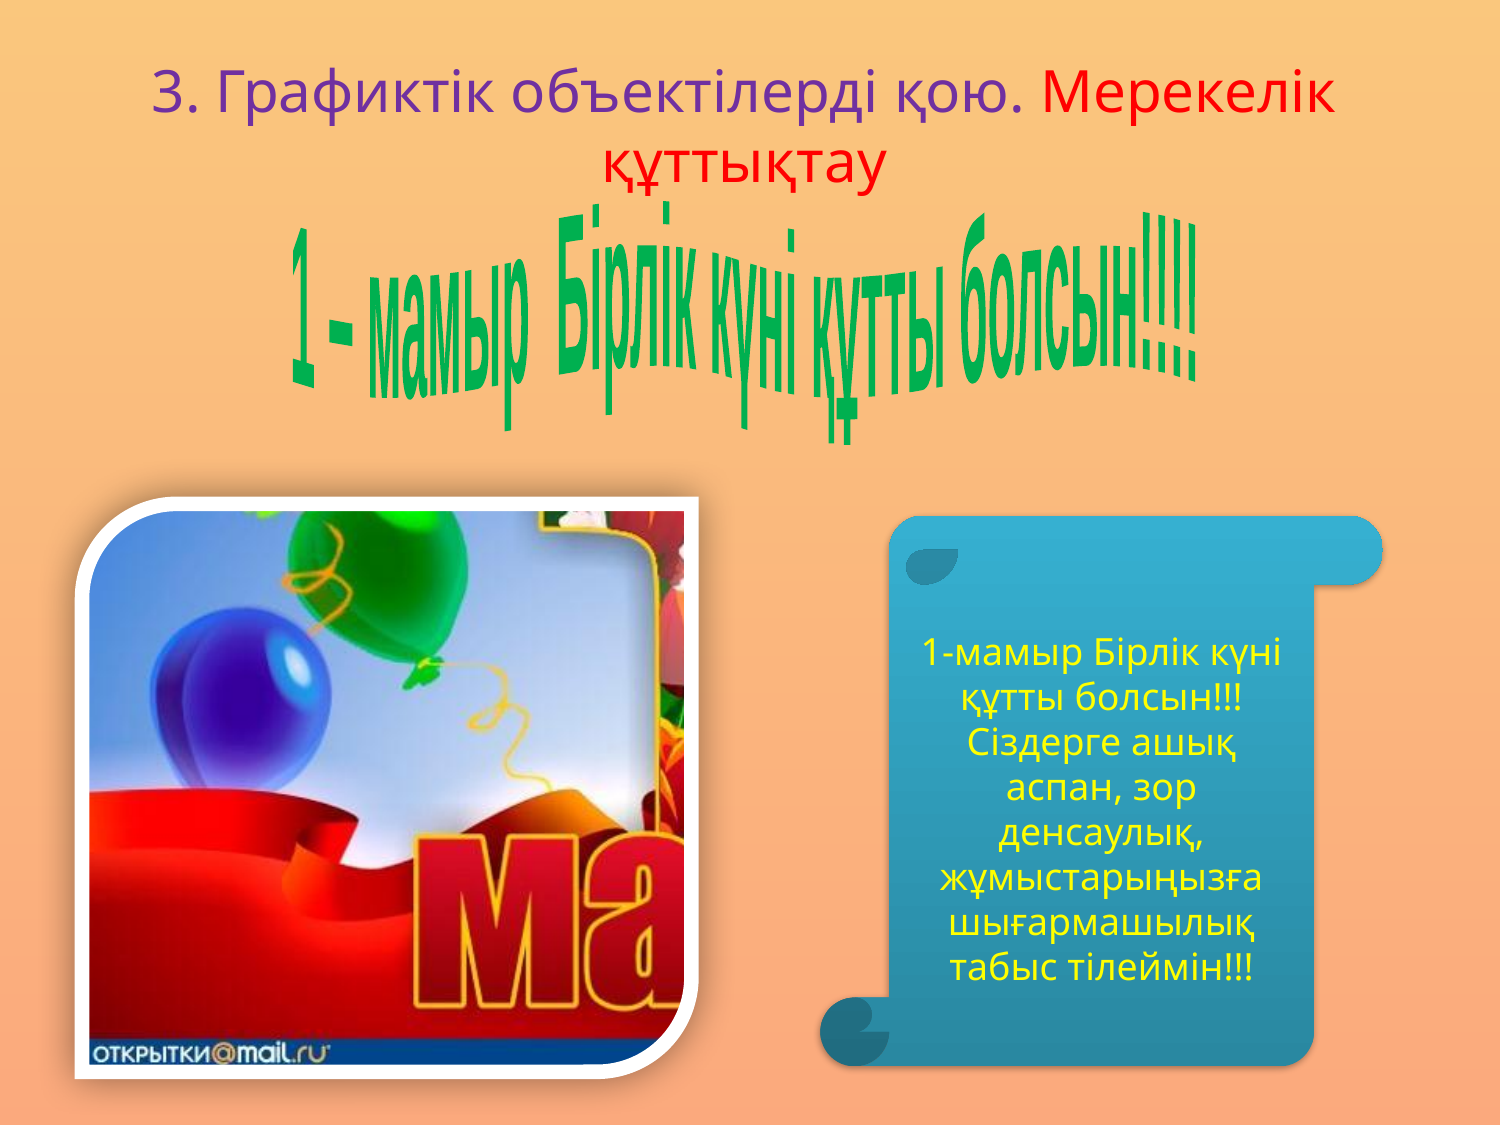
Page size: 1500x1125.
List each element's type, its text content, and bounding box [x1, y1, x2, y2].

picture [81, 503, 692, 1073]
text_box 3. Графиктік объектілерді қою. Мерекелік құттықтау [82, 46, 1407, 292]
text_box 1-мамыр Бірлік күні құтты болсын!!! Сіздерге ашық аспан, зор денсаулық, жұмыстарыңызға шығармашылық табыс тілеймін!!! [820, 515, 1383, 1067]
